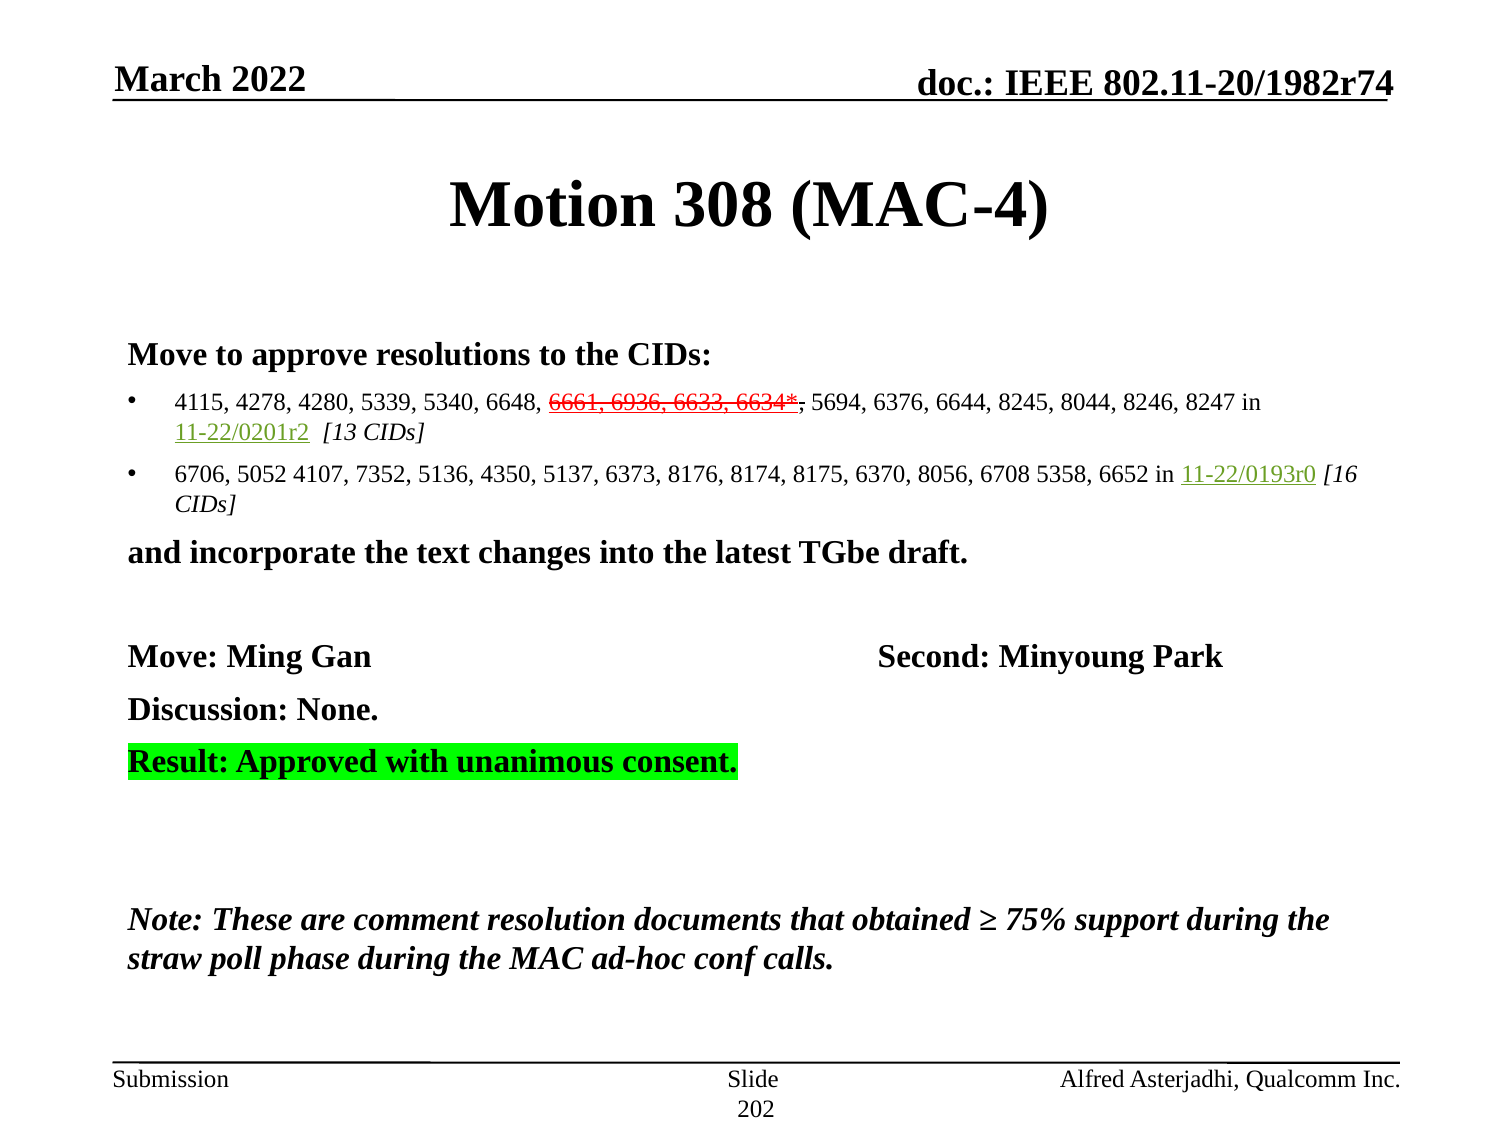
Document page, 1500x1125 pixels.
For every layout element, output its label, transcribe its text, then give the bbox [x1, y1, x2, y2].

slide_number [114, 54, 423, 100]
list Move to approve resolutions to the CIDs: 4115, 4278, 4280, 5339, 5340, 6648, 6661, 6936, 6633, 6634*, 5694, 6376, 6644, 8245, 8044, 8246, 8247 in 11-22/0201r2 [13 CIDs] 6706, 5052 4107, 7352, 5136, 4350, 5137, 6373, 8176, 8174, 8175, 6370, 8056, 6708 5358, 6652 in 11-22/0193r0 [16 CIDs] and incorporate the text changes into the latest TGbe draft. Move: Ming Gan Second: Minyoung Park Discussion: None. Result: Approved with unanimous consent. Note: These are comment resolution documents that obtained ≥ 75% support during the straw poll phase during the MAC ad-hoc conf calls. [112, 324, 1388, 1063]
title Motion 308 (MAC-4) [112, 112, 1388, 288]
footer Alfred Asterjadhi, Qualcomm Inc. [878, 1061, 1402, 1093]
slide_number Slide 202 [712, 1061, 800, 1123]
